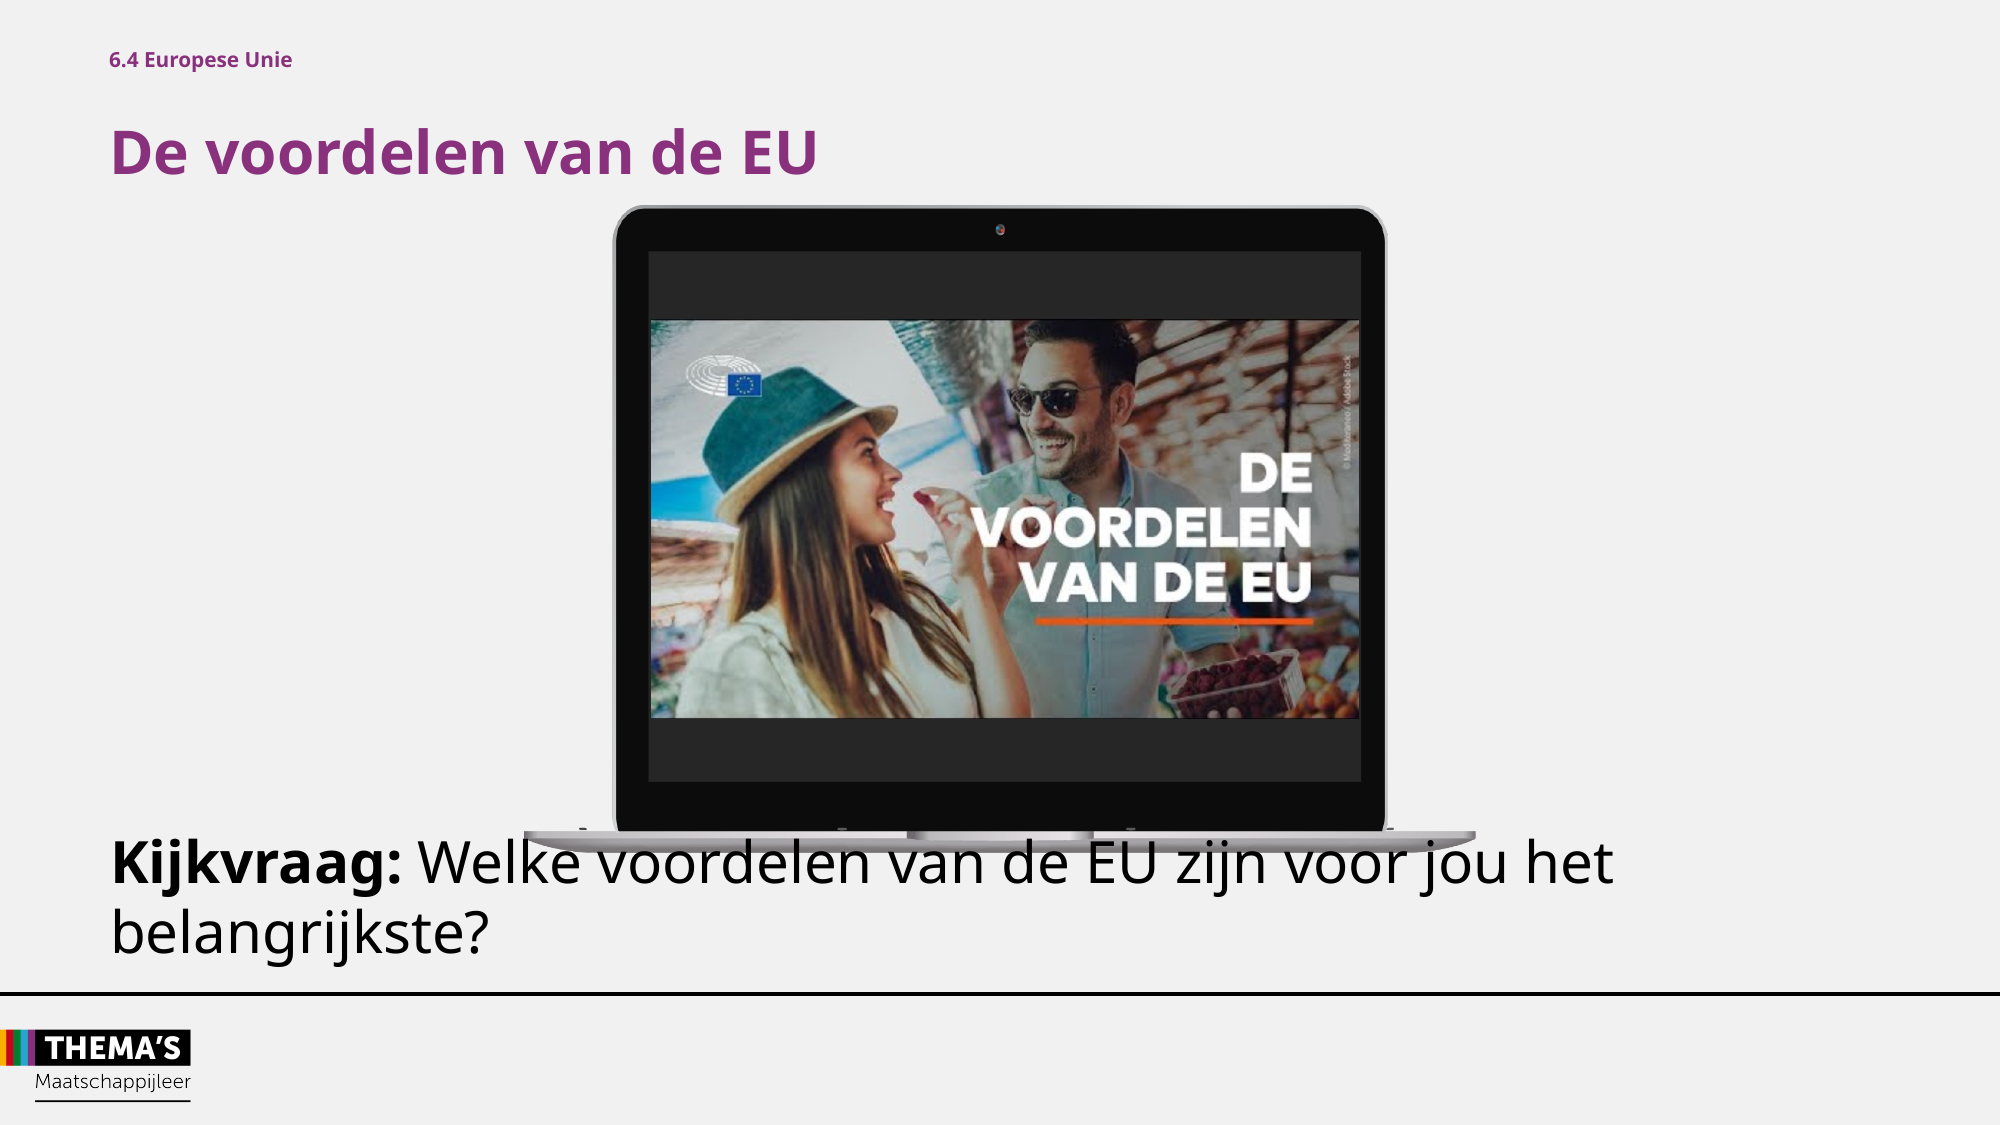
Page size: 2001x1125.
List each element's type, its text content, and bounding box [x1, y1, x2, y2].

list De voordelen van de EU [94, 114, 1828, 205]
picture [524, 205, 1476, 817]
picture [0, 993, 203, 1125]
text_box Kijkvraag: Welke voordelen van de EU zijn voor jou het belangrijkste? [95, 817, 1931, 973]
list 6.4 Europese Unie [94, 33, 941, 88]
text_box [650, 319, 1359, 720]
